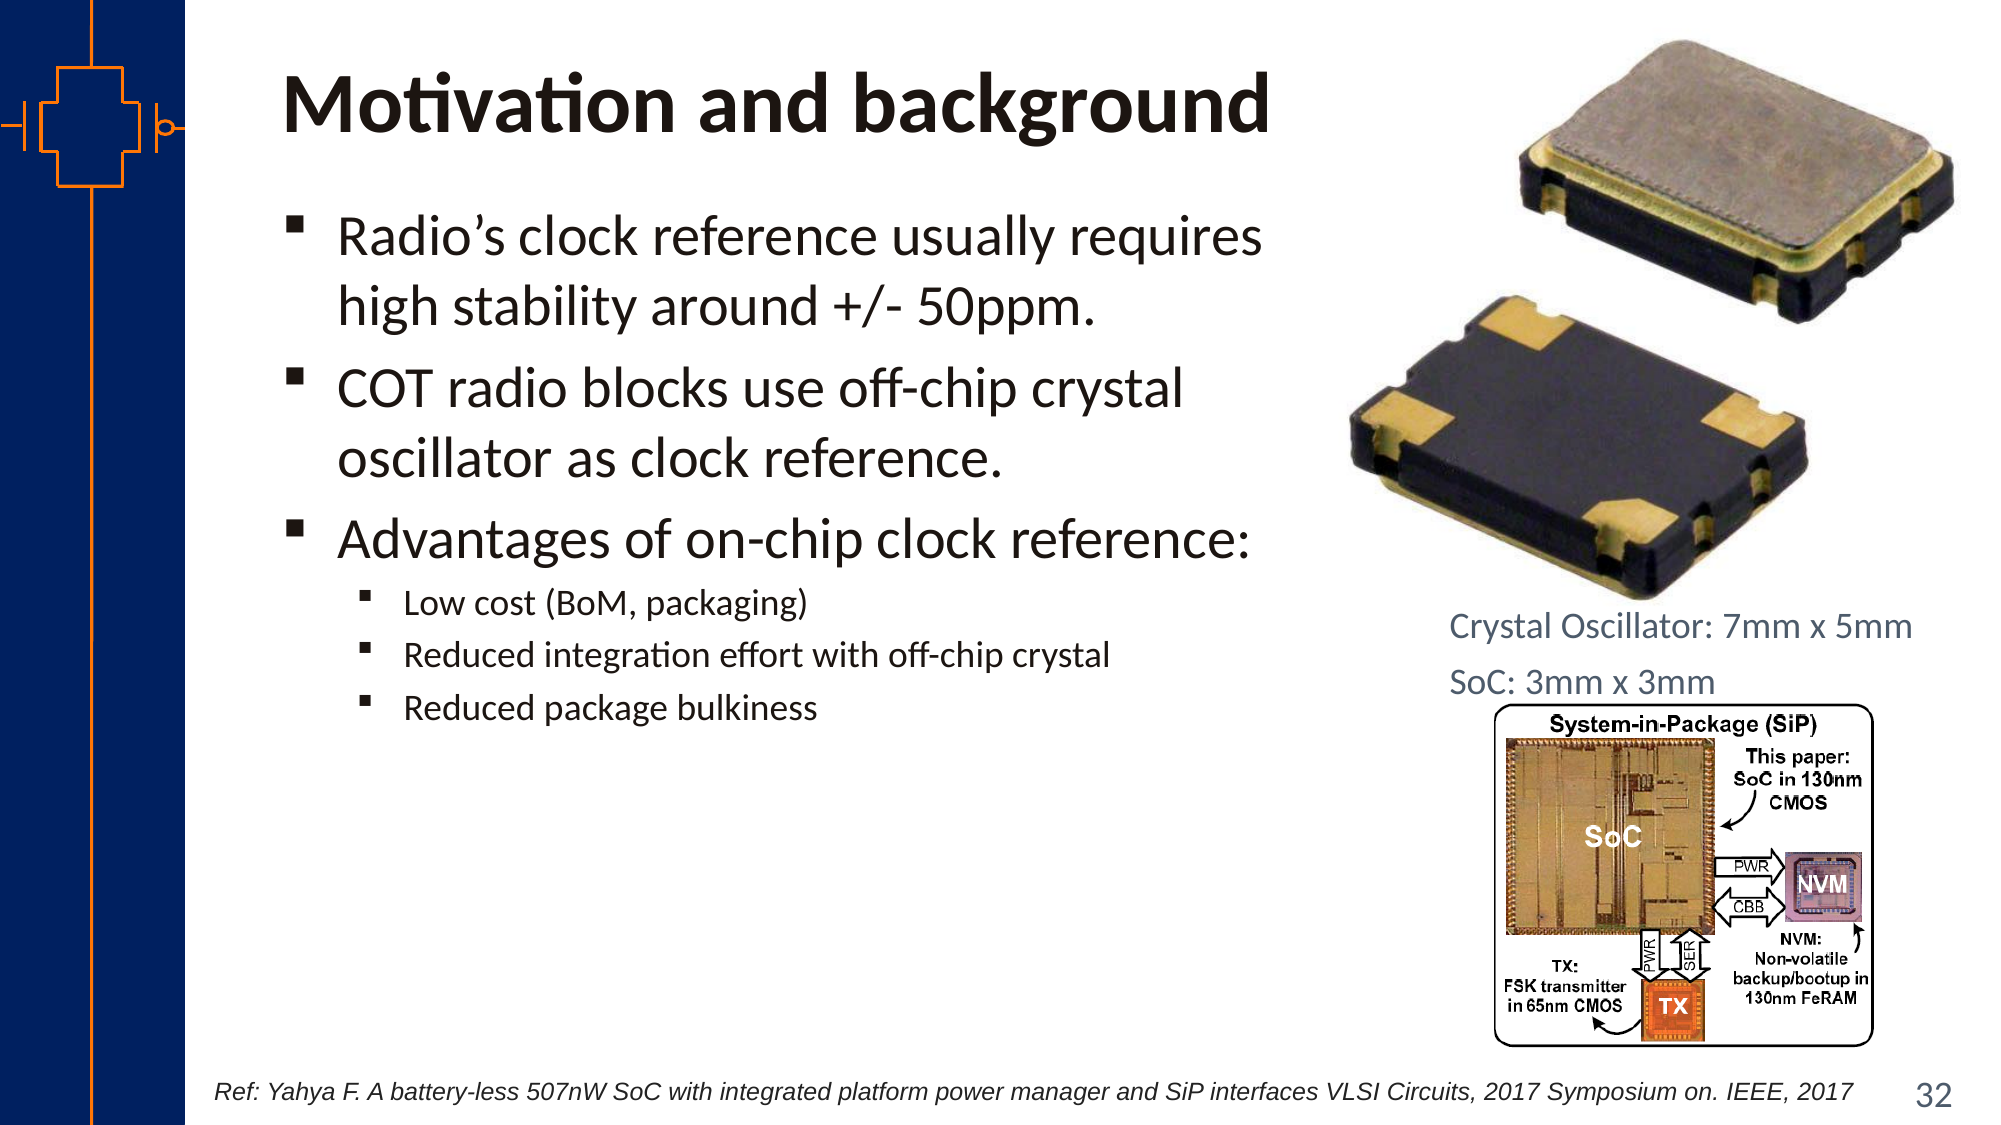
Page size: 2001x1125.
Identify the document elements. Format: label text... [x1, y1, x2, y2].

picture [1480, 698, 1882, 1056]
text_box SoC: 3mm x 3mm [1434, 649, 1961, 710]
slide_number 32 [1899, 1062, 1984, 1123]
list Radio’s clock reference usually requires high stability around +/- 50ppm. COT radio blocks use off-chip crystal oscillator as clock reference. Advantages of on-chip clock reference: Low cost (BoM, packaging) Reduced integration effort with off-chip crystal Reduced package bulkiness [266, 189, 1317, 1049]
text_box Crystal Oscillator: 7mm x 5mm [1434, 637, 1961, 649]
picture [1338, 23, 1984, 626]
text_box Ref: Yahya F. A battery-less 507nW SoC with integrated platform power manager and SiP interfaces VLSI Circuits, 2017 Symposium on. IEEE, 2017 [199, 1066, 1942, 1114]
title Motivation and background [266, 37, 1327, 157]
